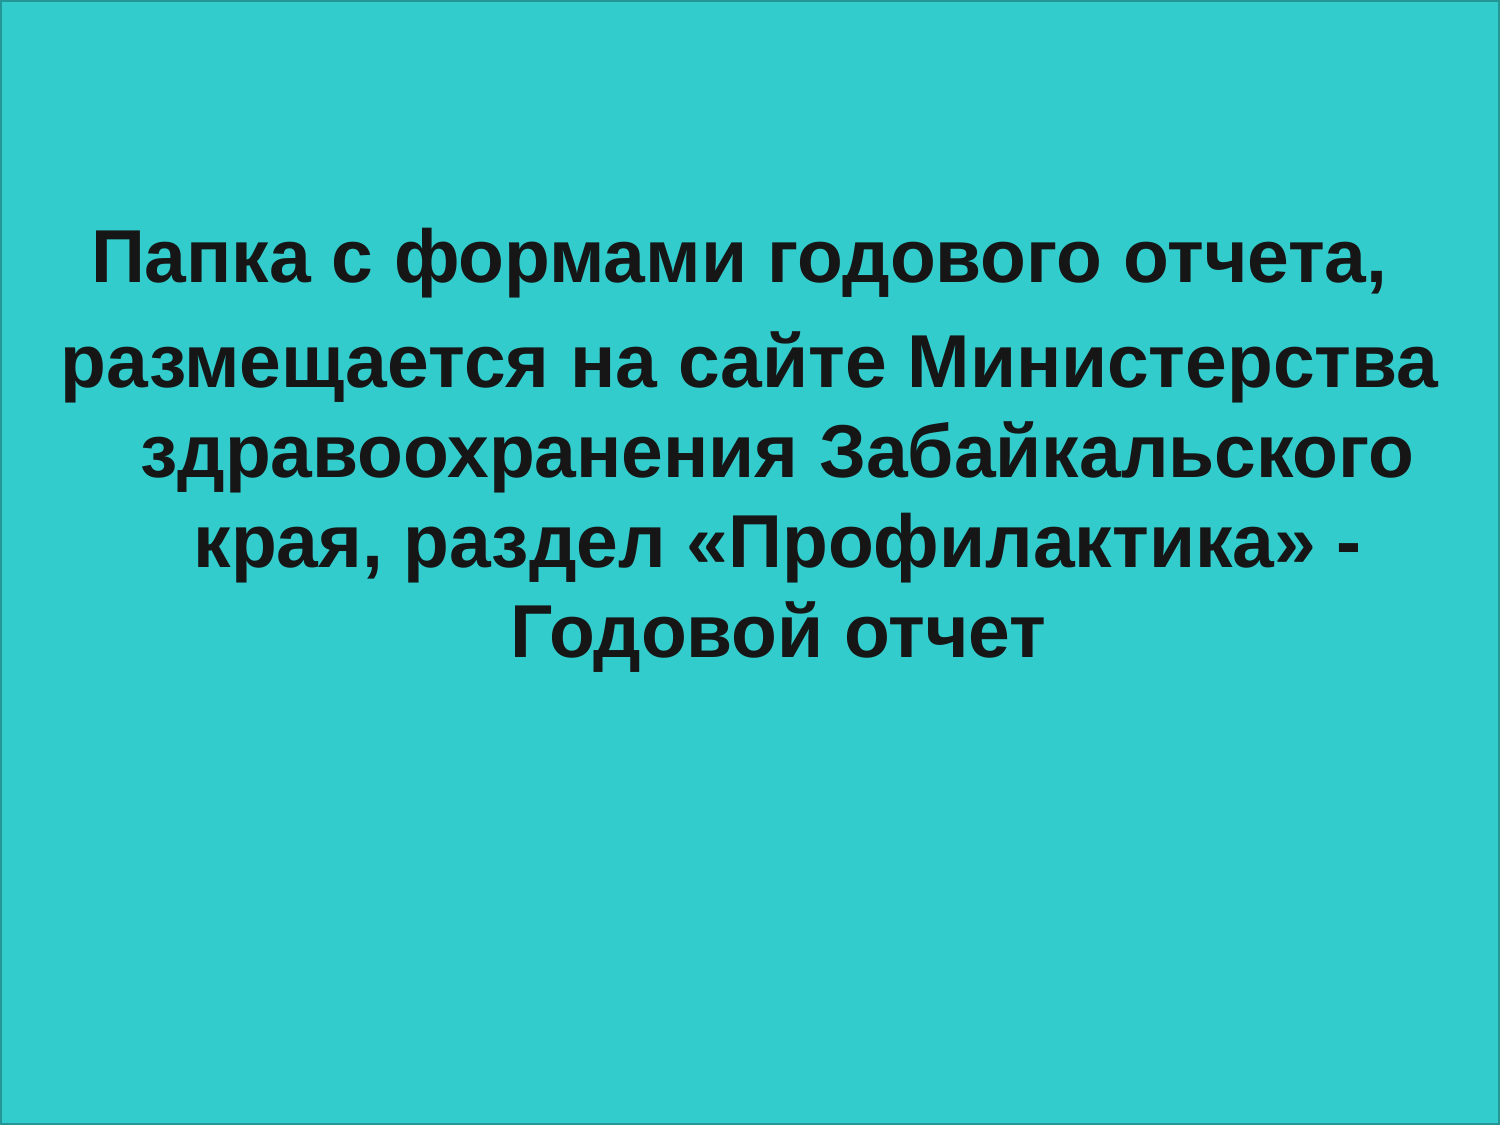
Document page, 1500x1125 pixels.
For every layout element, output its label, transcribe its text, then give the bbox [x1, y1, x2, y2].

list Папка с формами годового отчета, размещается на сайте Министерства здравоохранения Забайкальского края, раздел «Профилактика» - Годовой отчет [0, 0, 1500, 1125]
